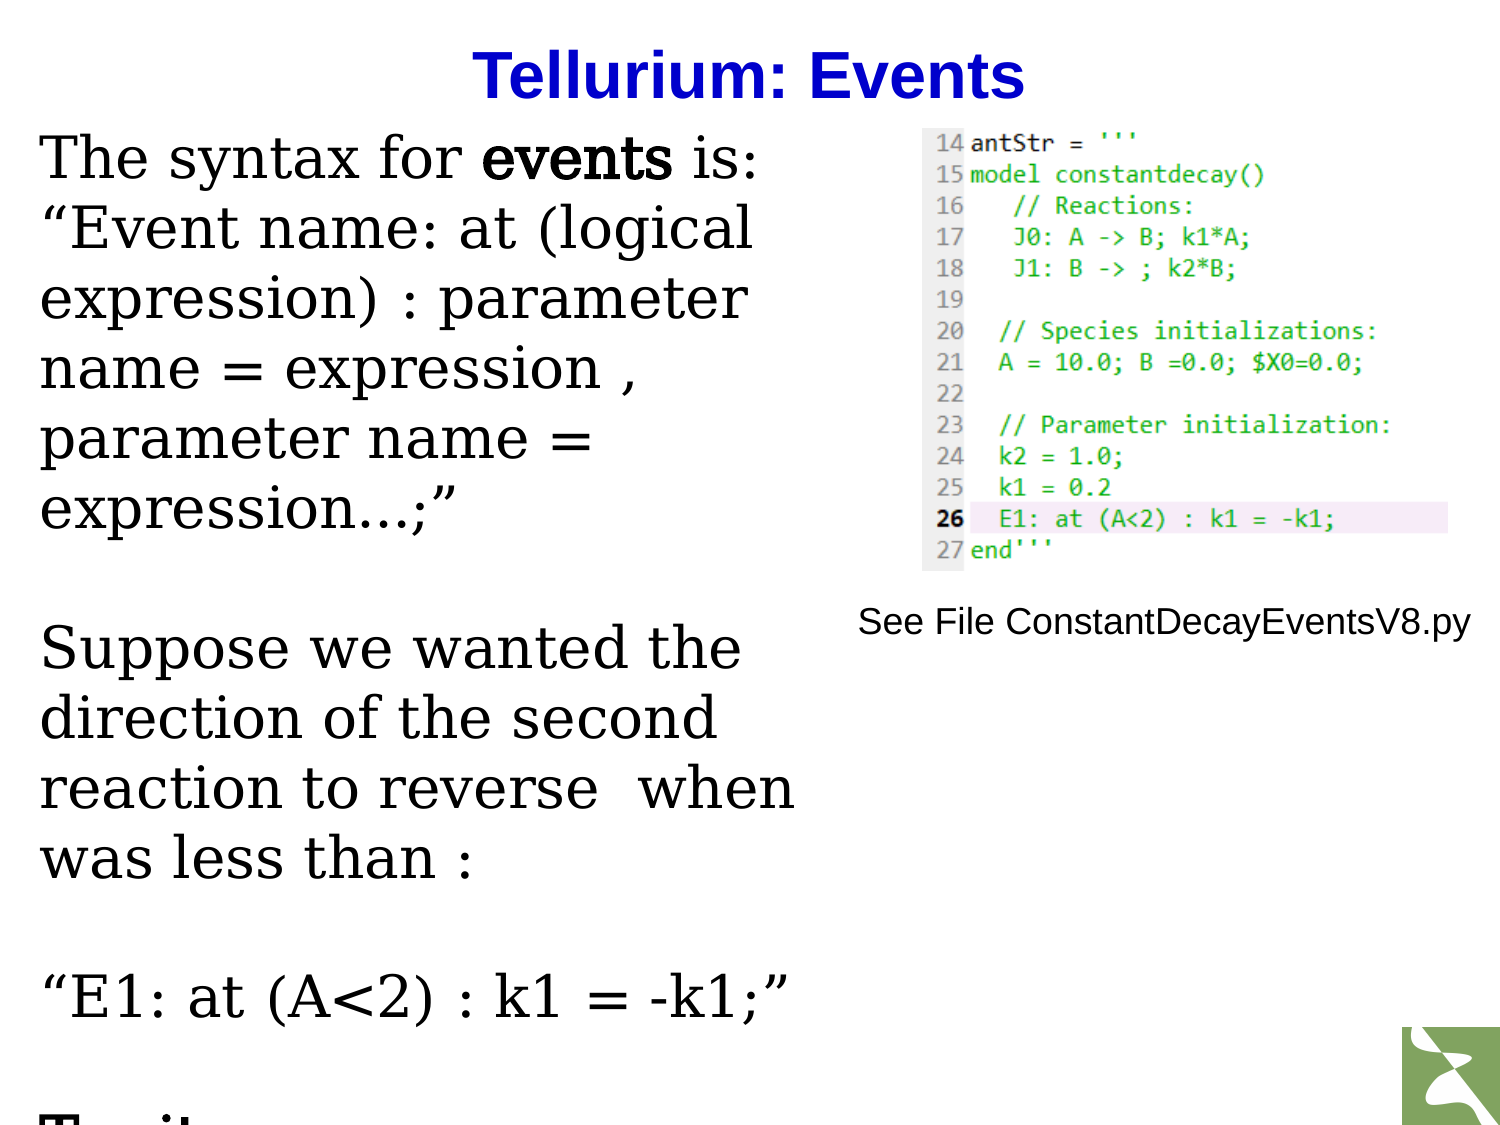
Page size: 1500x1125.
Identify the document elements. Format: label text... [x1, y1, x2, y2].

text_box See File ConstantDecayEventsV8.py [843, 589, 1500, 650]
title Tellurium: Events [0, 19, 1500, 112]
text_box [0, 112, 1500, 478]
text_box [0, 556, 1500, 663]
picture [922, 128, 1448, 571]
picture [1402, 1027, 1500, 1125]
